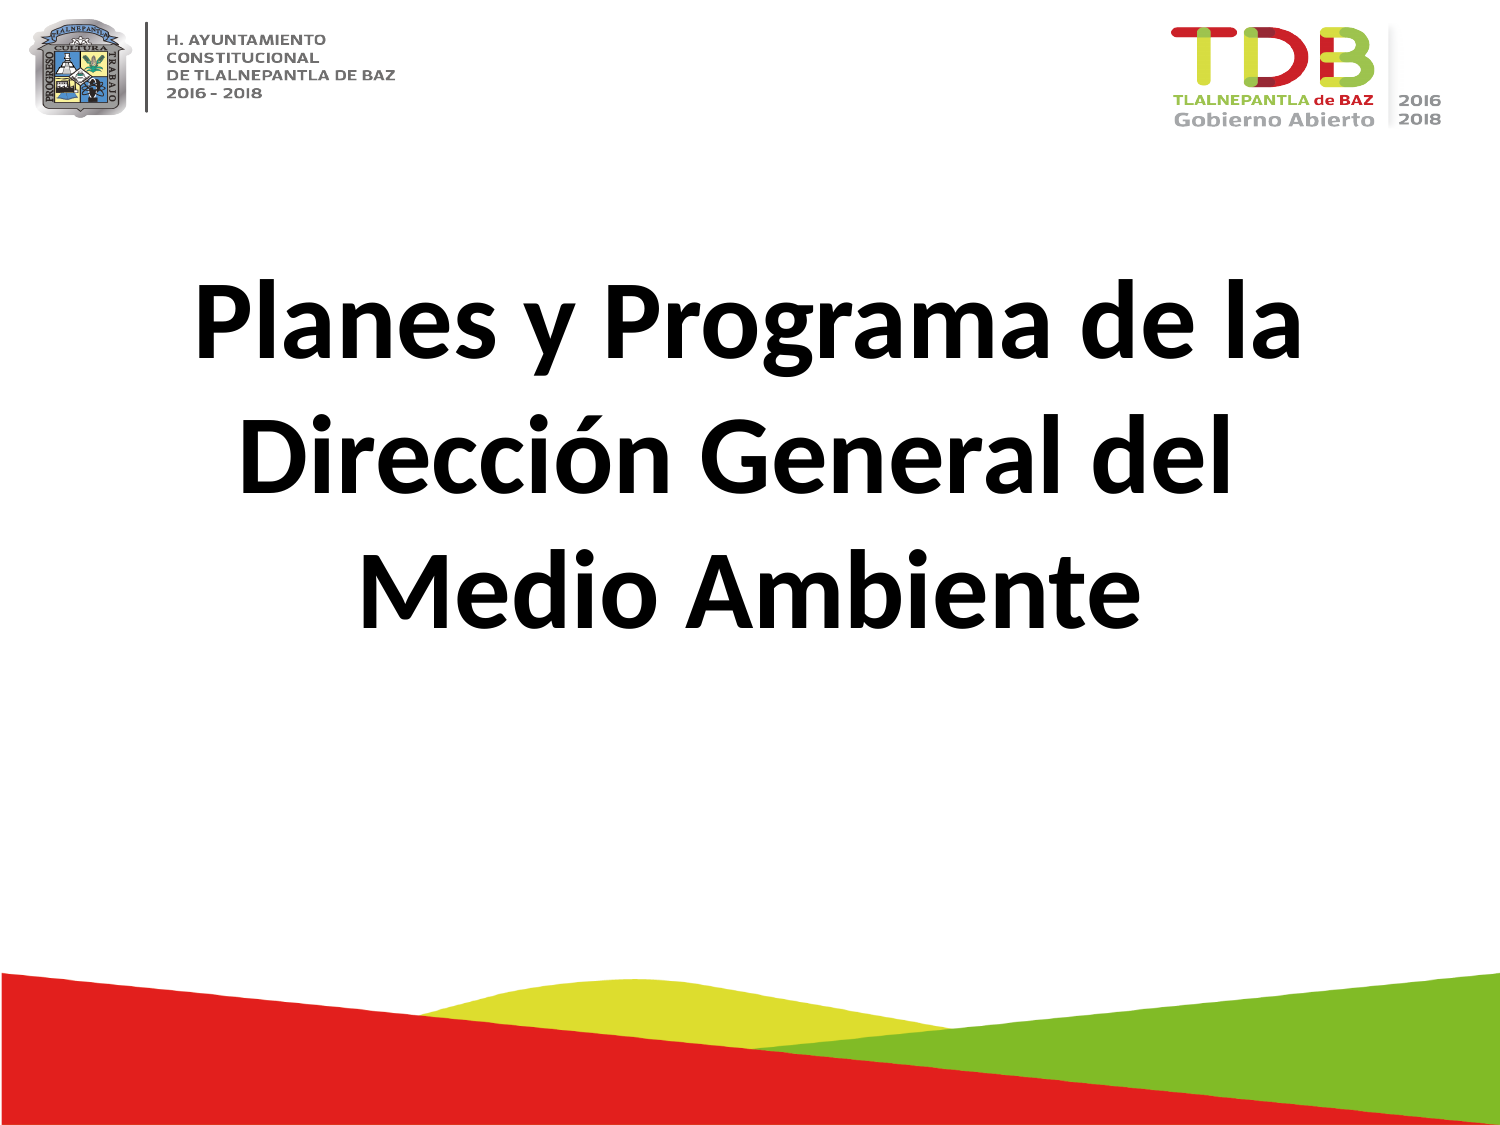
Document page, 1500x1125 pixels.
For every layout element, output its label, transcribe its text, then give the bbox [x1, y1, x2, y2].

text_box Planes y Programa de la Dirección General del Medio Ambiente [64, 238, 1436, 658]
picture [0, 970, 1500, 1125]
picture [29, 18, 396, 119]
picture [1163, 19, 1451, 132]
